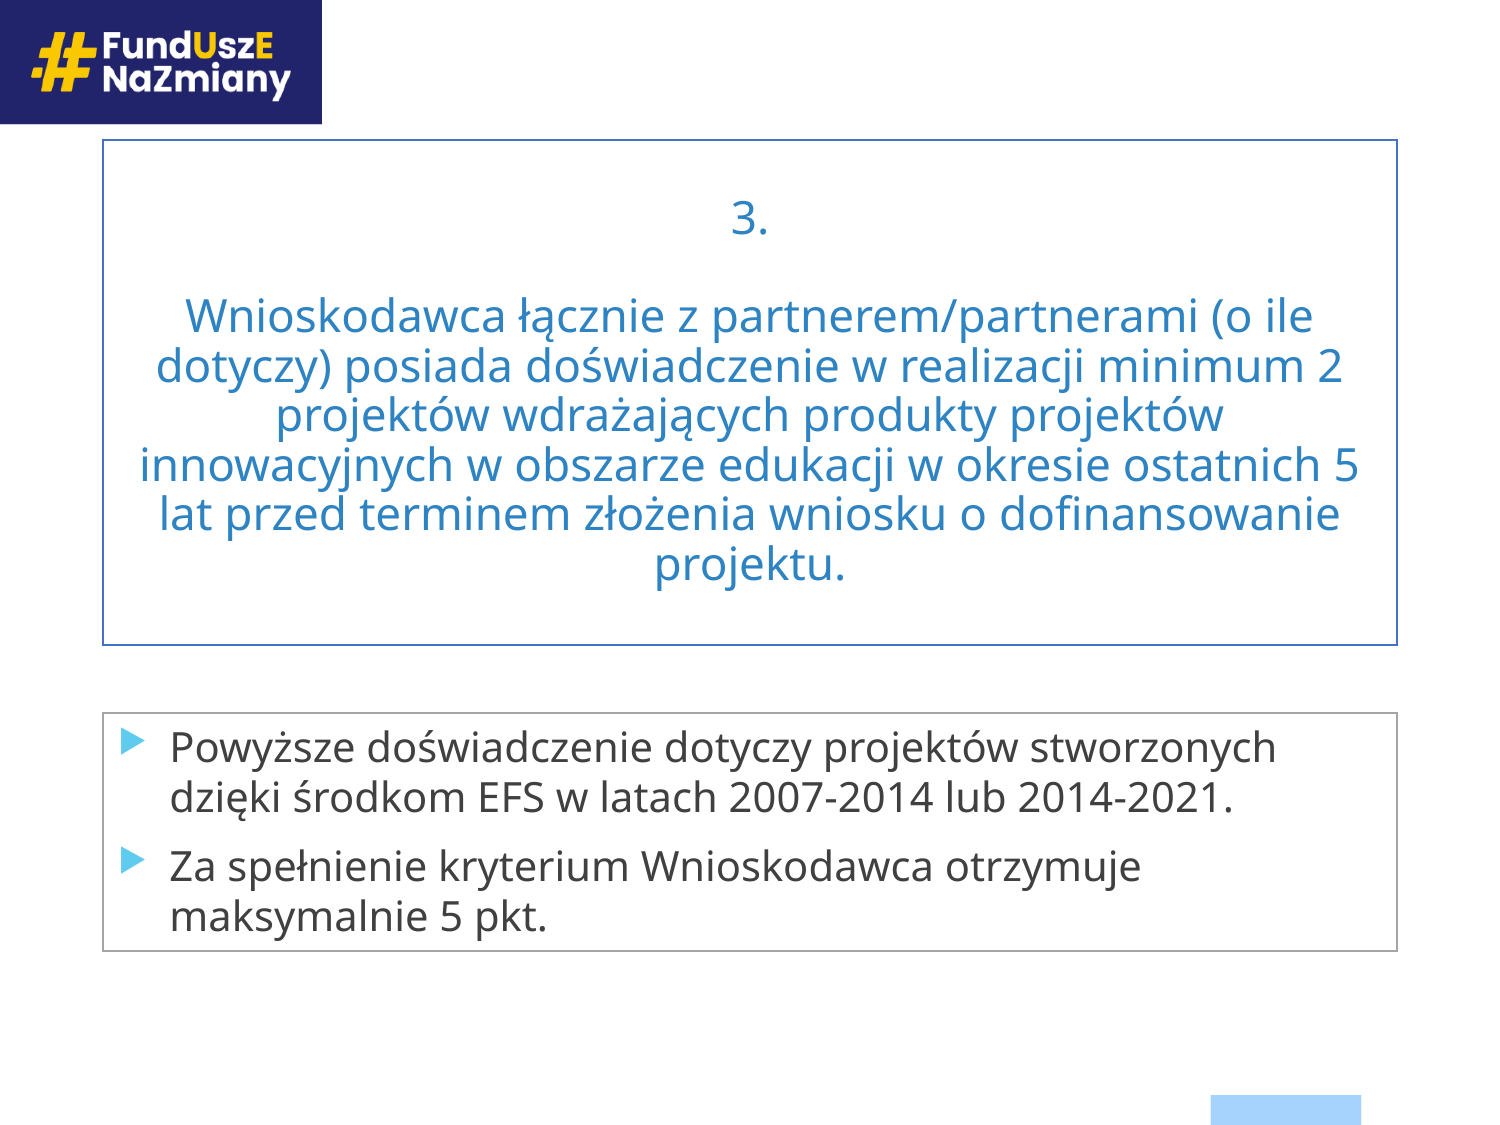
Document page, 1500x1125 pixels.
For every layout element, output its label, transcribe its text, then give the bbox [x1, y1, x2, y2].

list Powyższe doświadczenie dotyczy projektów stworzonych dzięki środkom EFS w latach 2007-2014 lub 2014-2021. Za spełnienie kryterium Wnioskodawca otrzymuje maksymalnie 5 pkt. [102, 712, 1398, 952]
picture [0, 0, 1500, 1125]
title 3. Wnioskodawca łącznie z partnerem/partnerami (o ile dotyczy) posiada doświadczenie w realizacji minimum 2 projektów wdrażających produkty projektów innowacyjnych w obszarze edukacji w okresie ostatnich 5 lat przed terminem złożenia wniosku o dofinansowanie projektu. [102, 139, 1398, 646]
